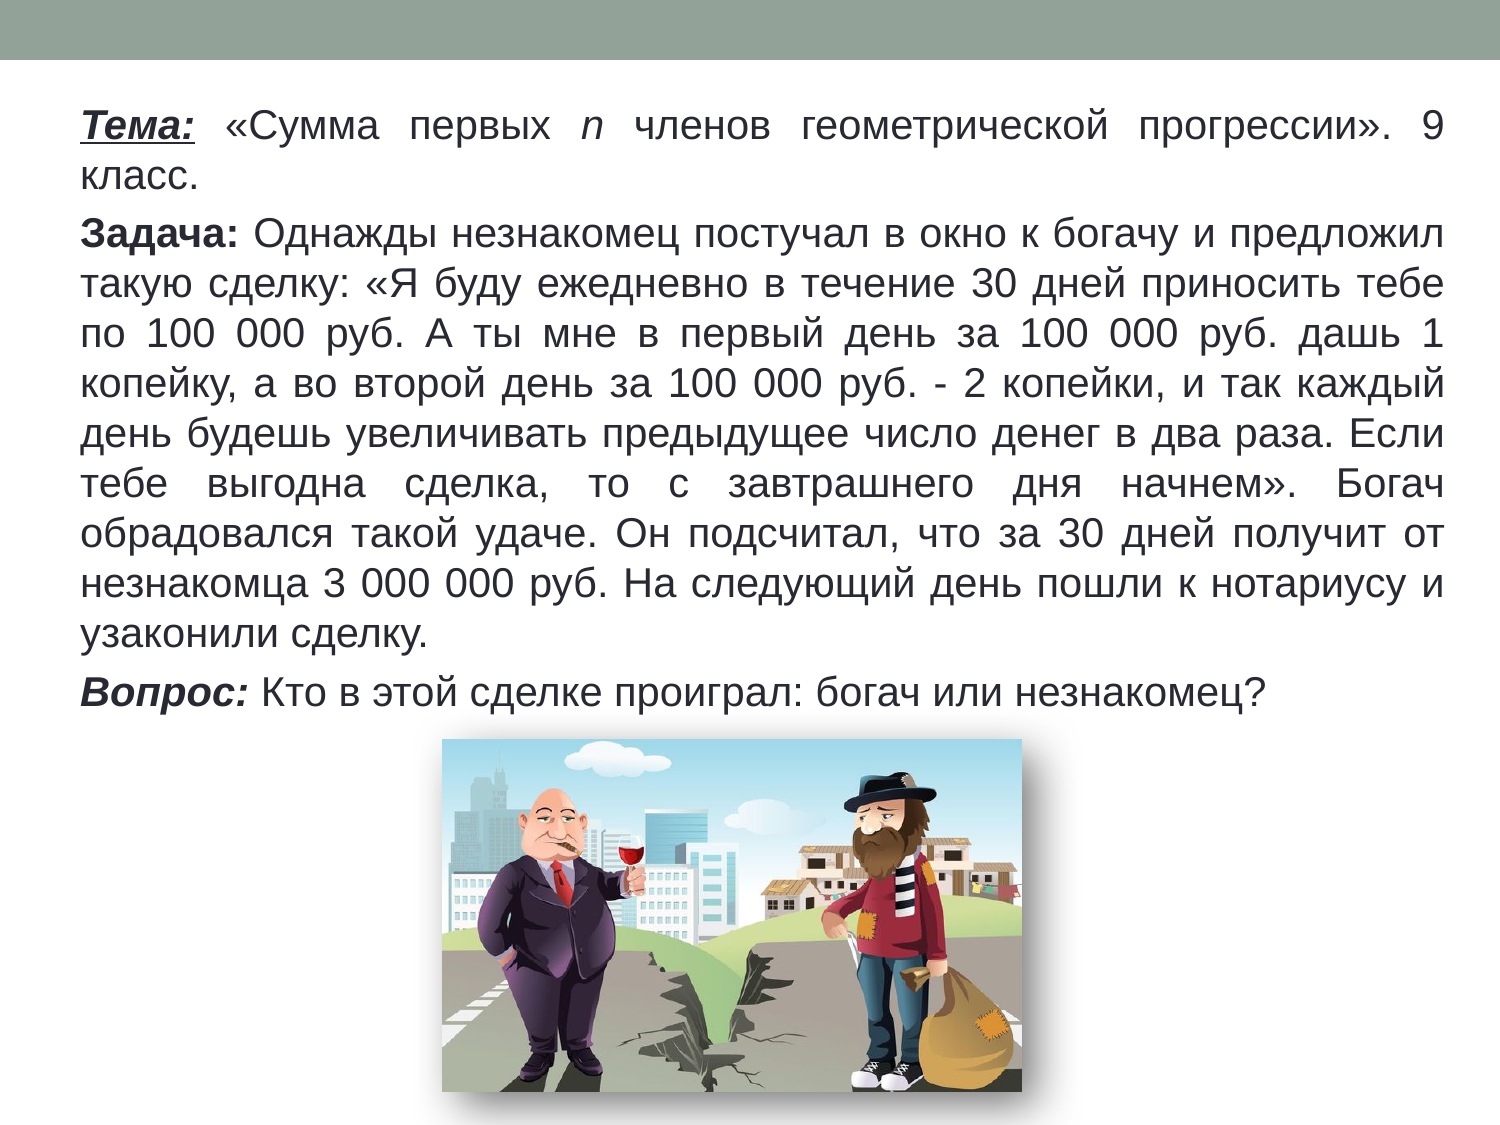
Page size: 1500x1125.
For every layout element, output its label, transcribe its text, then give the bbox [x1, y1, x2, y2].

list Тема: «Сумма первых n членов геометрической прогрессии». 9 класс. Задача: Однажды незнакомец постучал в окно к богачу и предложил такую сделку: «Я буду ежедневно в течение 30 дней приносить тебе по 100 000 руб. А ты мне в первый день за 100 000 руб. дашь 1 копейку, а во второй день за 100 000 руб. - 2 копейки, и так каж­дый день будешь увеличивать предыдущее число денег в два раза. Если тебе выгодна сделка, то с завтрашнего дня начнем». Богач обрадовался такой удаче. Он подсчитал, что за 30 дней получит от незнакомца 3 000 000 руб. На следующий день пошли к нотариусу и узаконили сделку. Вопрос: Кто в этой сделке проиграл: богач или незнакомец? [64, 90, 1461, 752]
picture [442, 739, 1022, 1092]
